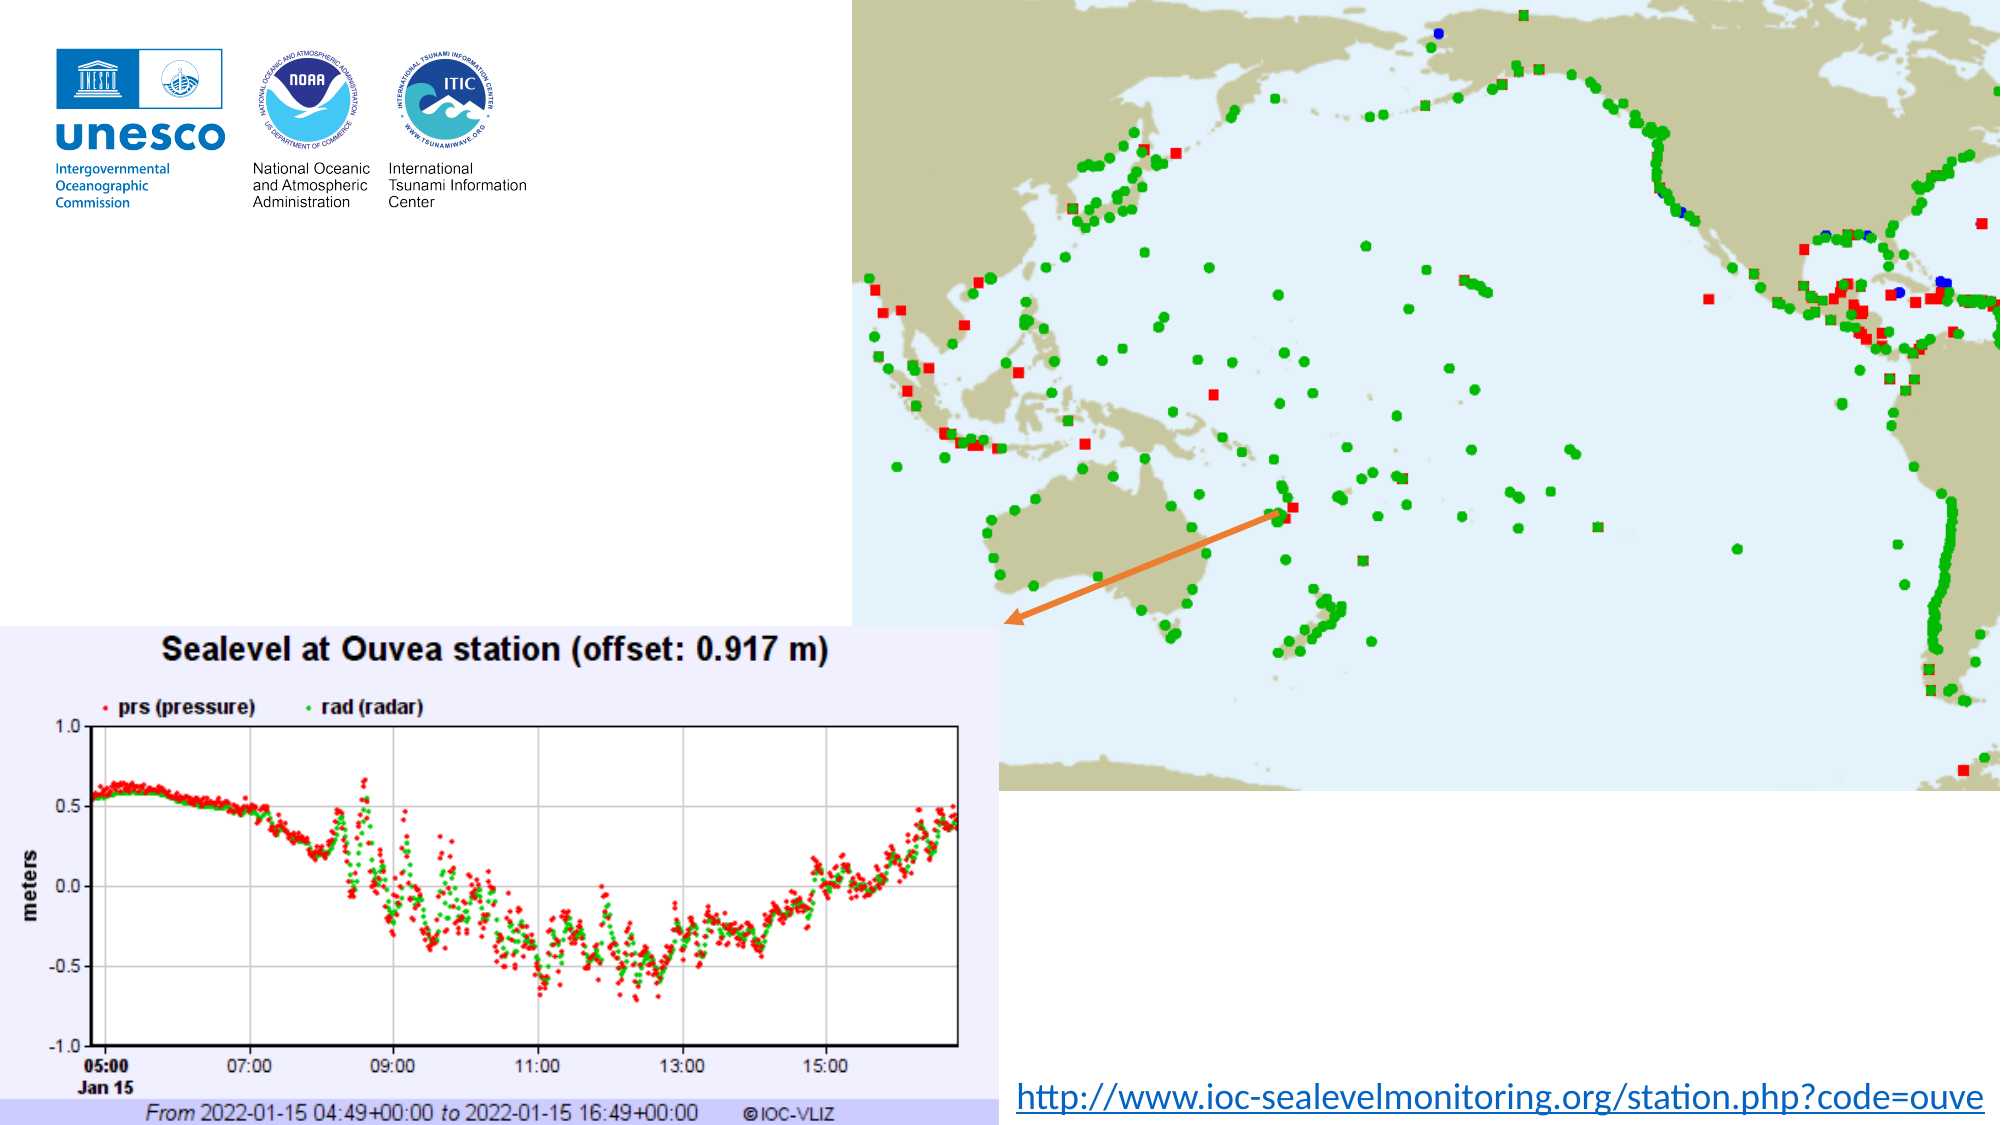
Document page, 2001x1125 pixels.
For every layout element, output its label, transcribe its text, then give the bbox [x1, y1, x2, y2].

picture [0, 0, 2000, 1125]
text_box http://www.ioc-sealevelmonitoring.org/station.php?code=ouve [999, 1064, 2000, 1125]
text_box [1003, 512, 1279, 624]
picture [43, 35, 527, 221]
